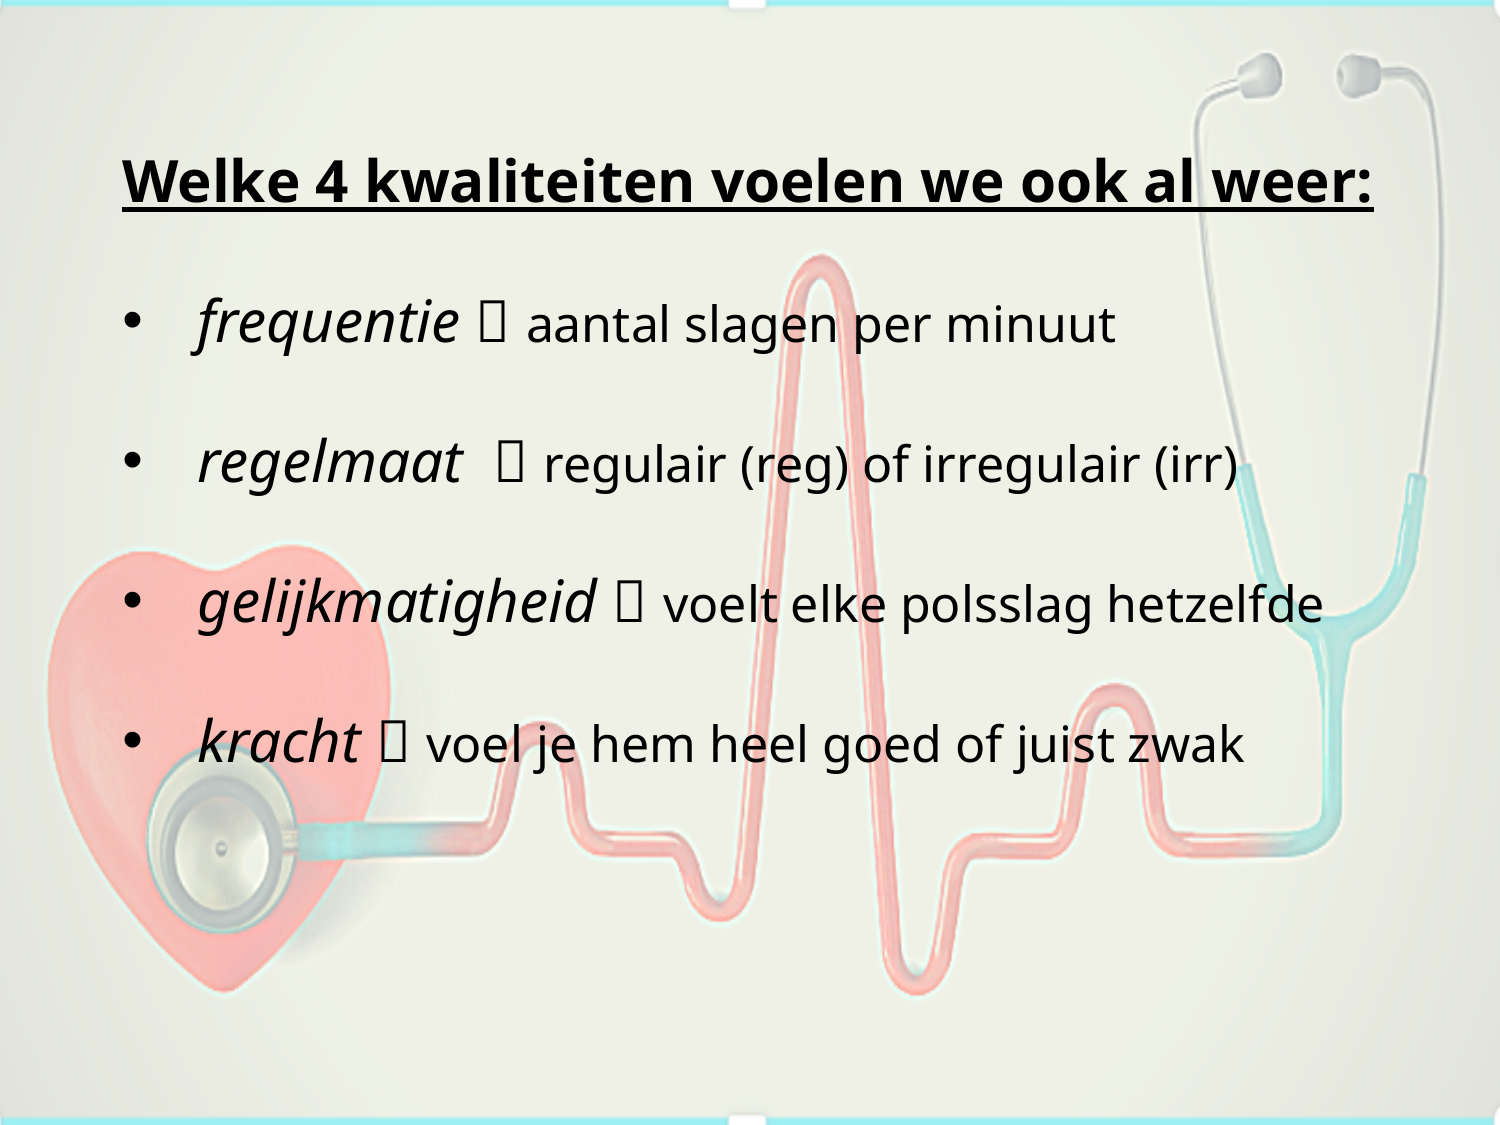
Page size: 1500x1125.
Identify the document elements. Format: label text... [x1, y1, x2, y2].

text_box Welke 4 kwaliteiten voelen we ook al weer: frequentie  aantal slagen per minuut regelmaat  regulair (reg) of irregulair (irr) gelijkmatigheid  voelt elke polsslag hetzelfde kracht  voel je hem heel goed of juist zwak [107, 137, 1389, 922]
